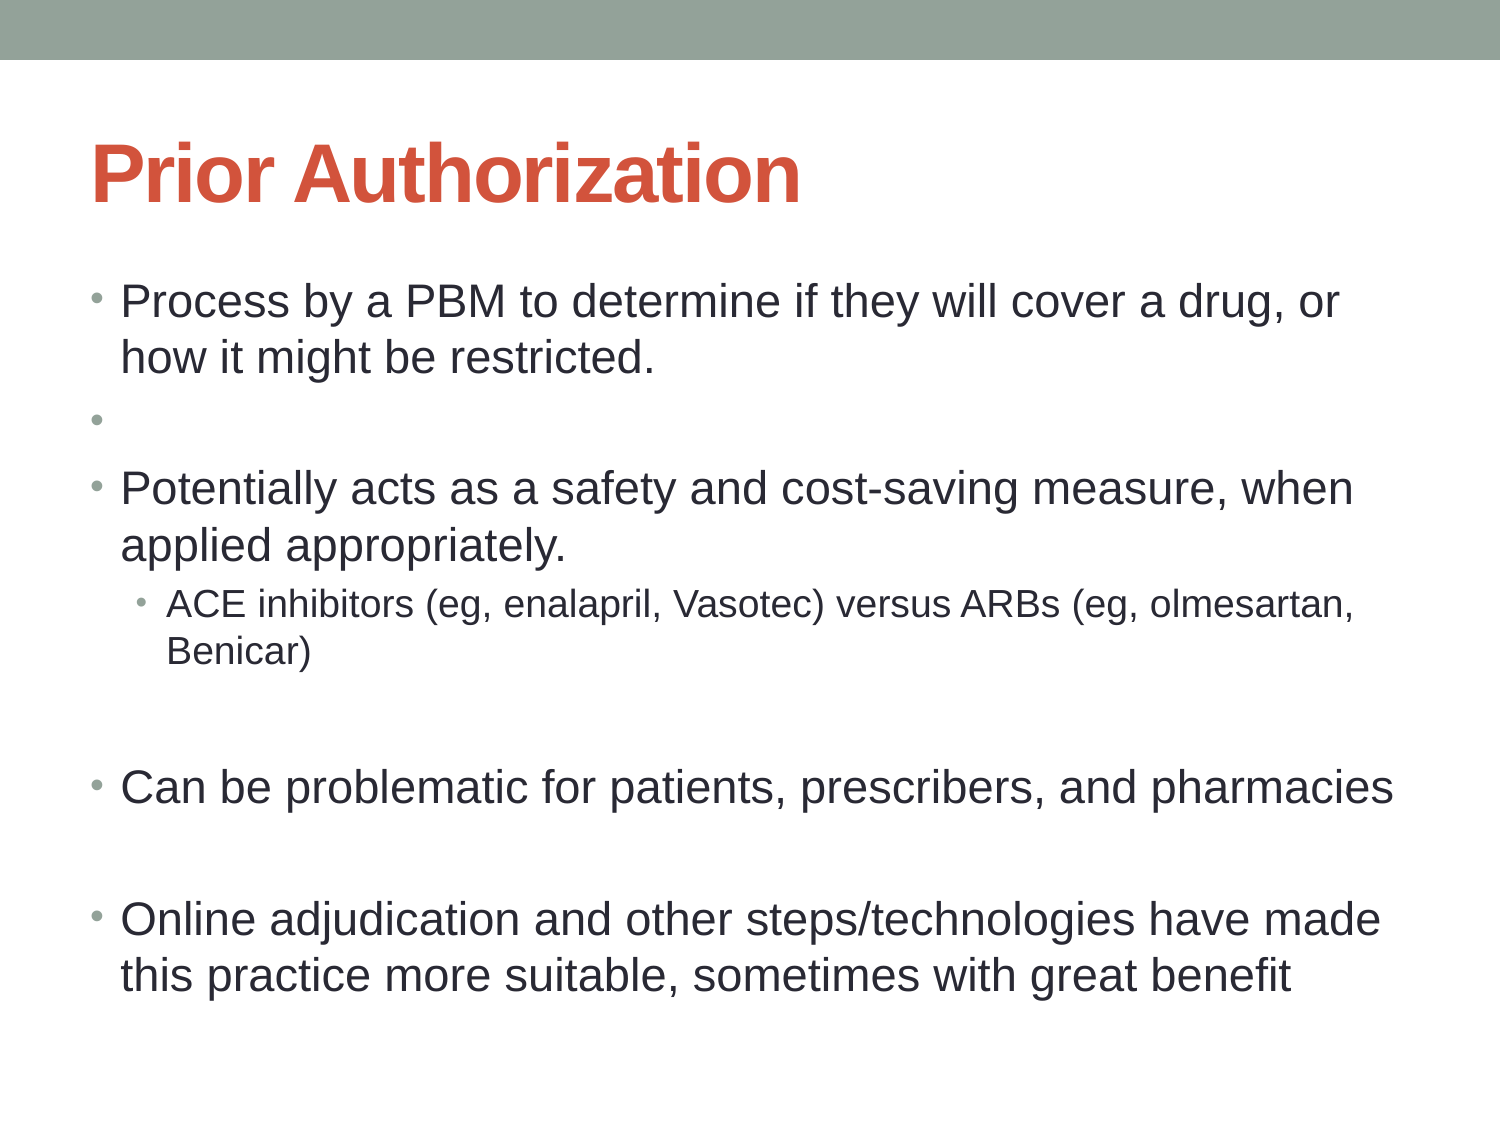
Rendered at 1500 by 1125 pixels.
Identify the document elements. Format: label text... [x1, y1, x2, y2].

title Prior Authorization [75, 87, 1425, 250]
list Process by a PBM to determine if they will cover a drug, or how it might be restricted. Potentially acts as a safety and cost-saving measure, when applied appropriately. ACE inhibitors (eg, enalapril, Vasotec) versus ARBs (eg, olmesartan, Benicar) Can be problematic for patients, prescribers, and pharmacies Online adjudication and other steps/technologies have made this practice more suitable, sometimes with great benefit [75, 262, 1425, 1063]
